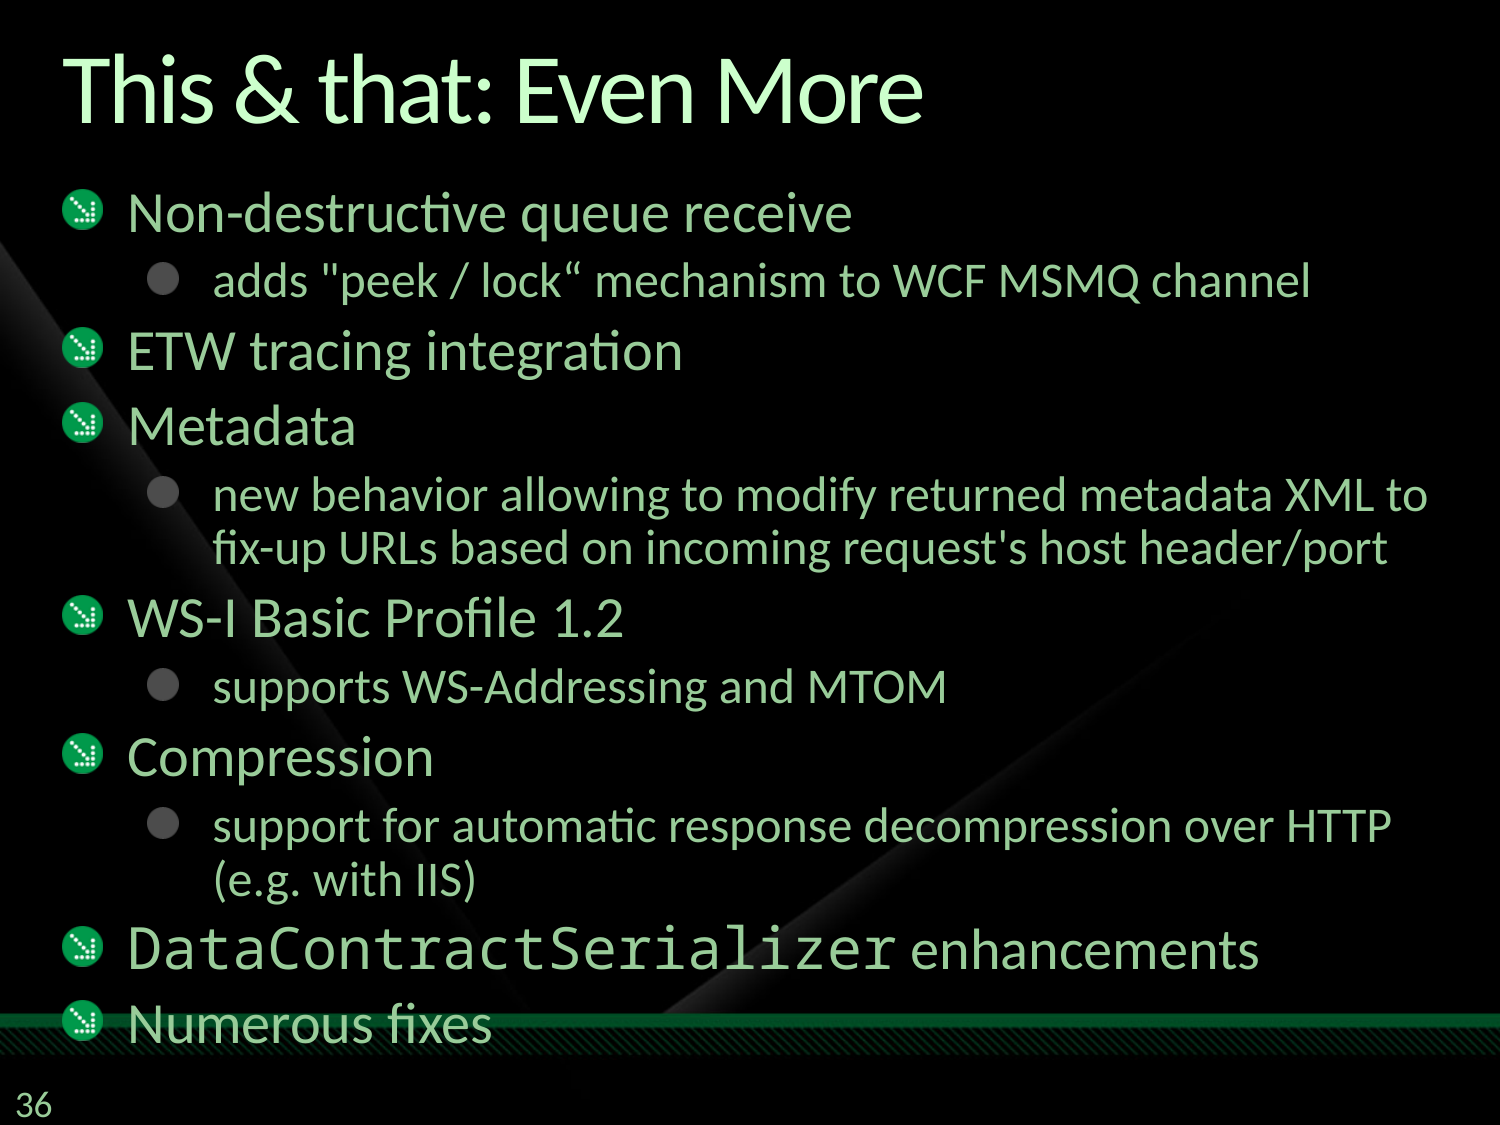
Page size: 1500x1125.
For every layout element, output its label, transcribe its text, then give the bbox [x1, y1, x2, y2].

list Non-destructive queue receive adds "peek / lock“ mechanism to WCF MSMQ channel ETW tracing integration Metadata new behavior allowing to modify returned metadata XML to fix-up URLs based on incoming request's host header/port WS-I Basic Profile 1.2 supports WS-Addressing and MTOM Compression support for automatic response decompression over HTTP (e.g. with IIS) DataContractSerializer enhancements Numerous fixes [62, 181, 1438, 930]
title This & that: Even More [62, 37, 1438, 147]
picture [0, 0, 1500, 1125]
slide_number 36 [0, 1072, 350, 1125]
